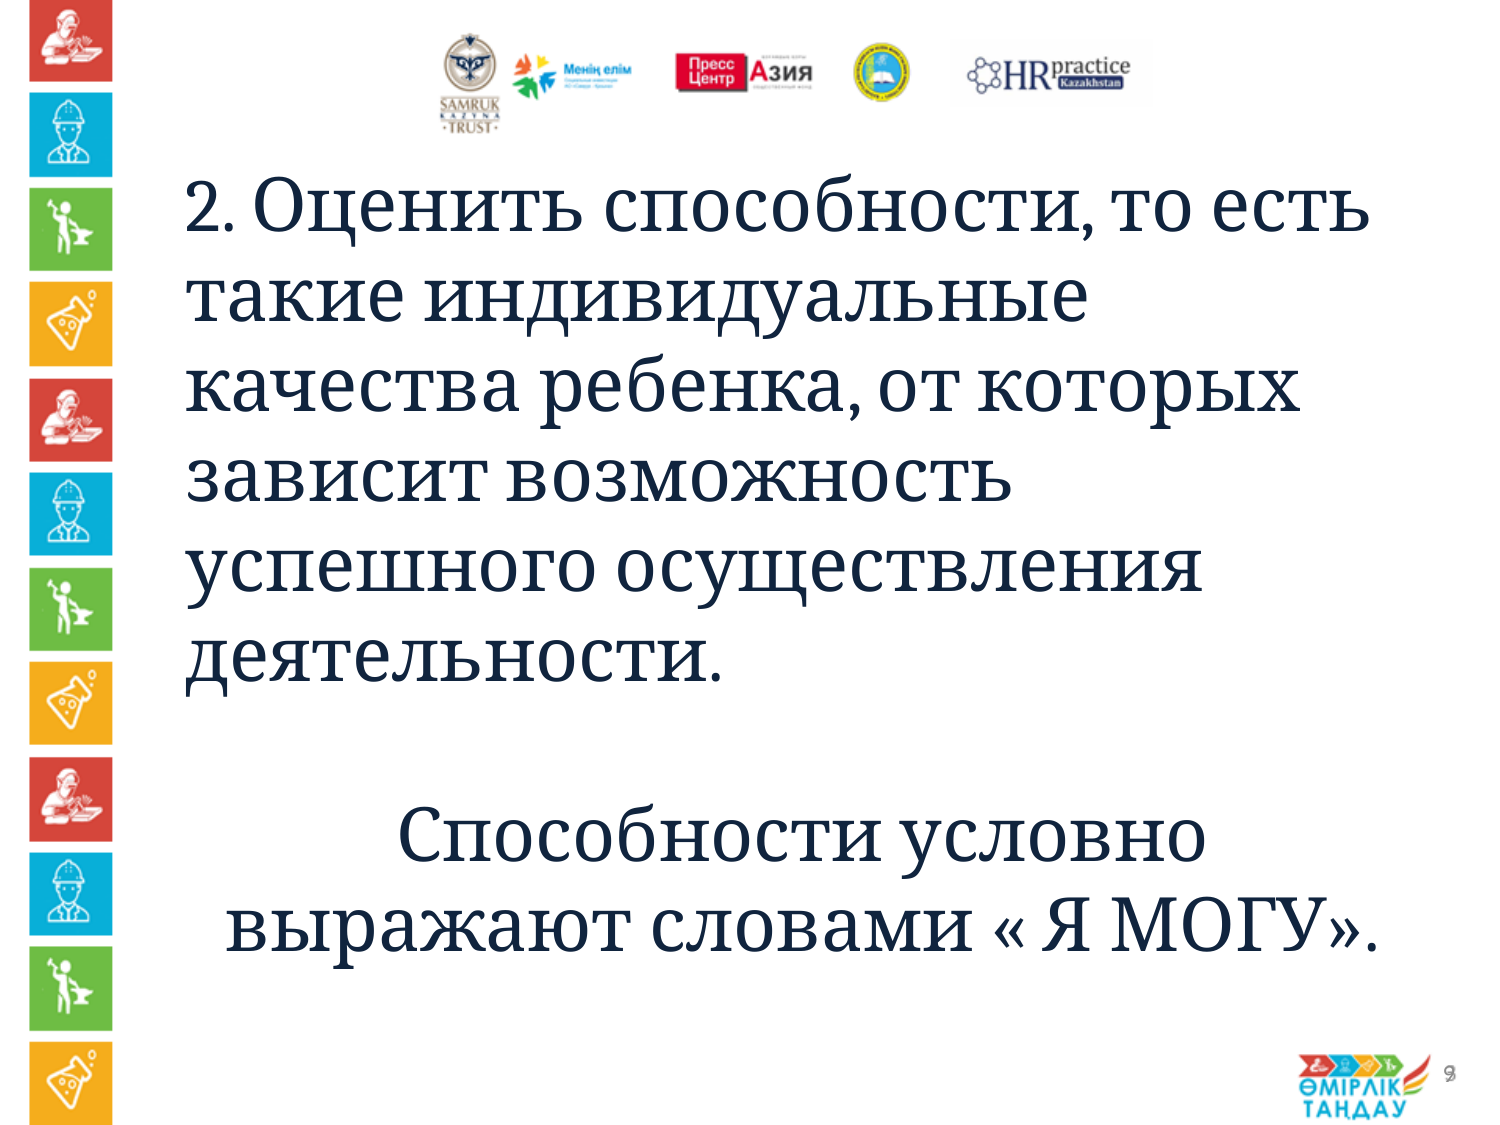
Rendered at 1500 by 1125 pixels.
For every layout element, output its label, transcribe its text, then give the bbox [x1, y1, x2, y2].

text_box 2. Оценить способности, то есть такие индивидуальные качества ребенка, от которых зависит возможность успешного осуществления деятельности. Способности условно выражают словами « Я МОГУ». [171, 148, 1435, 974]
picture [0, 0, 1500, 1125]
slide_number 9 [1074, 1042, 1471, 1103]
